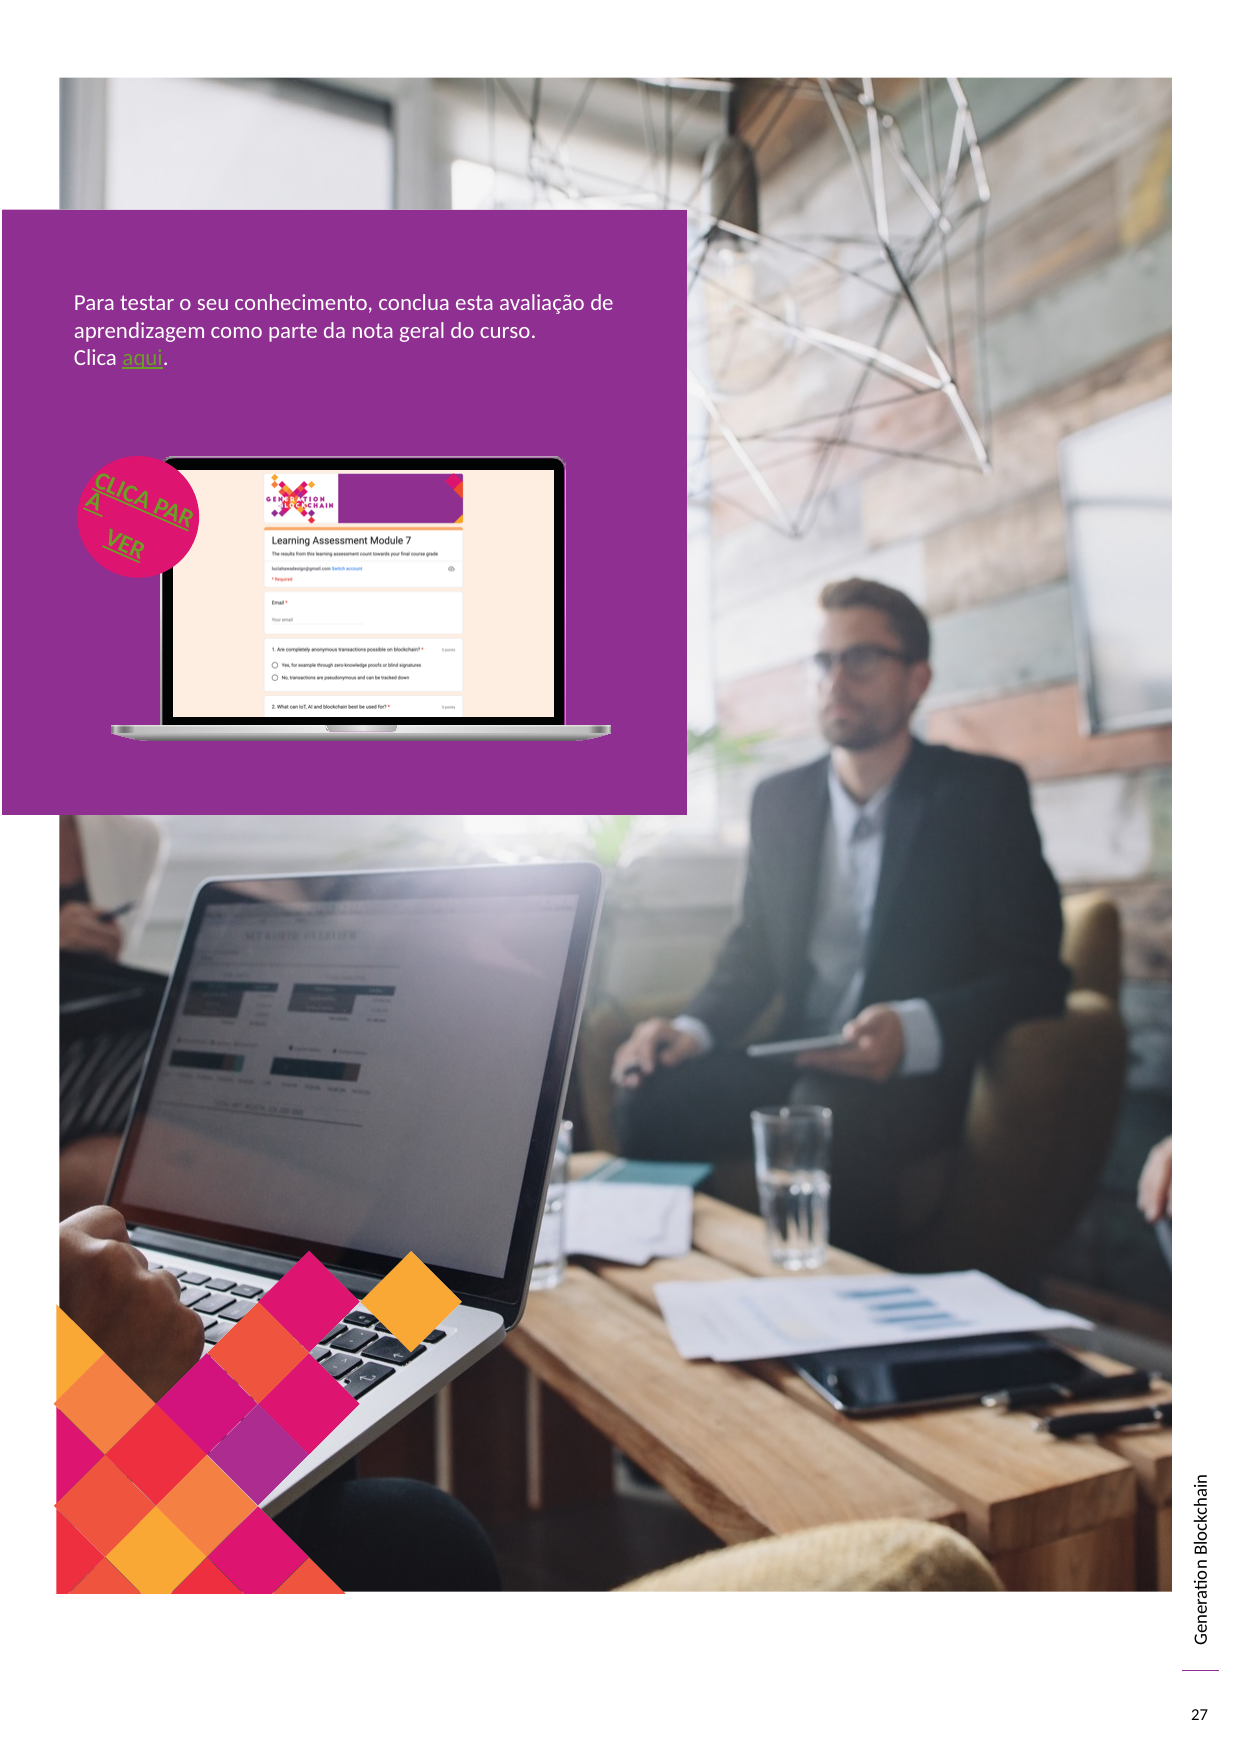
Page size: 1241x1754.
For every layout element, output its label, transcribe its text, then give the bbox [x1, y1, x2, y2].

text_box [111, 456, 611, 741]
slide_number 177 [1170, 1692, 1229, 1736]
picture [59, 77, 1172, 1592]
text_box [70, 455, 206, 578]
